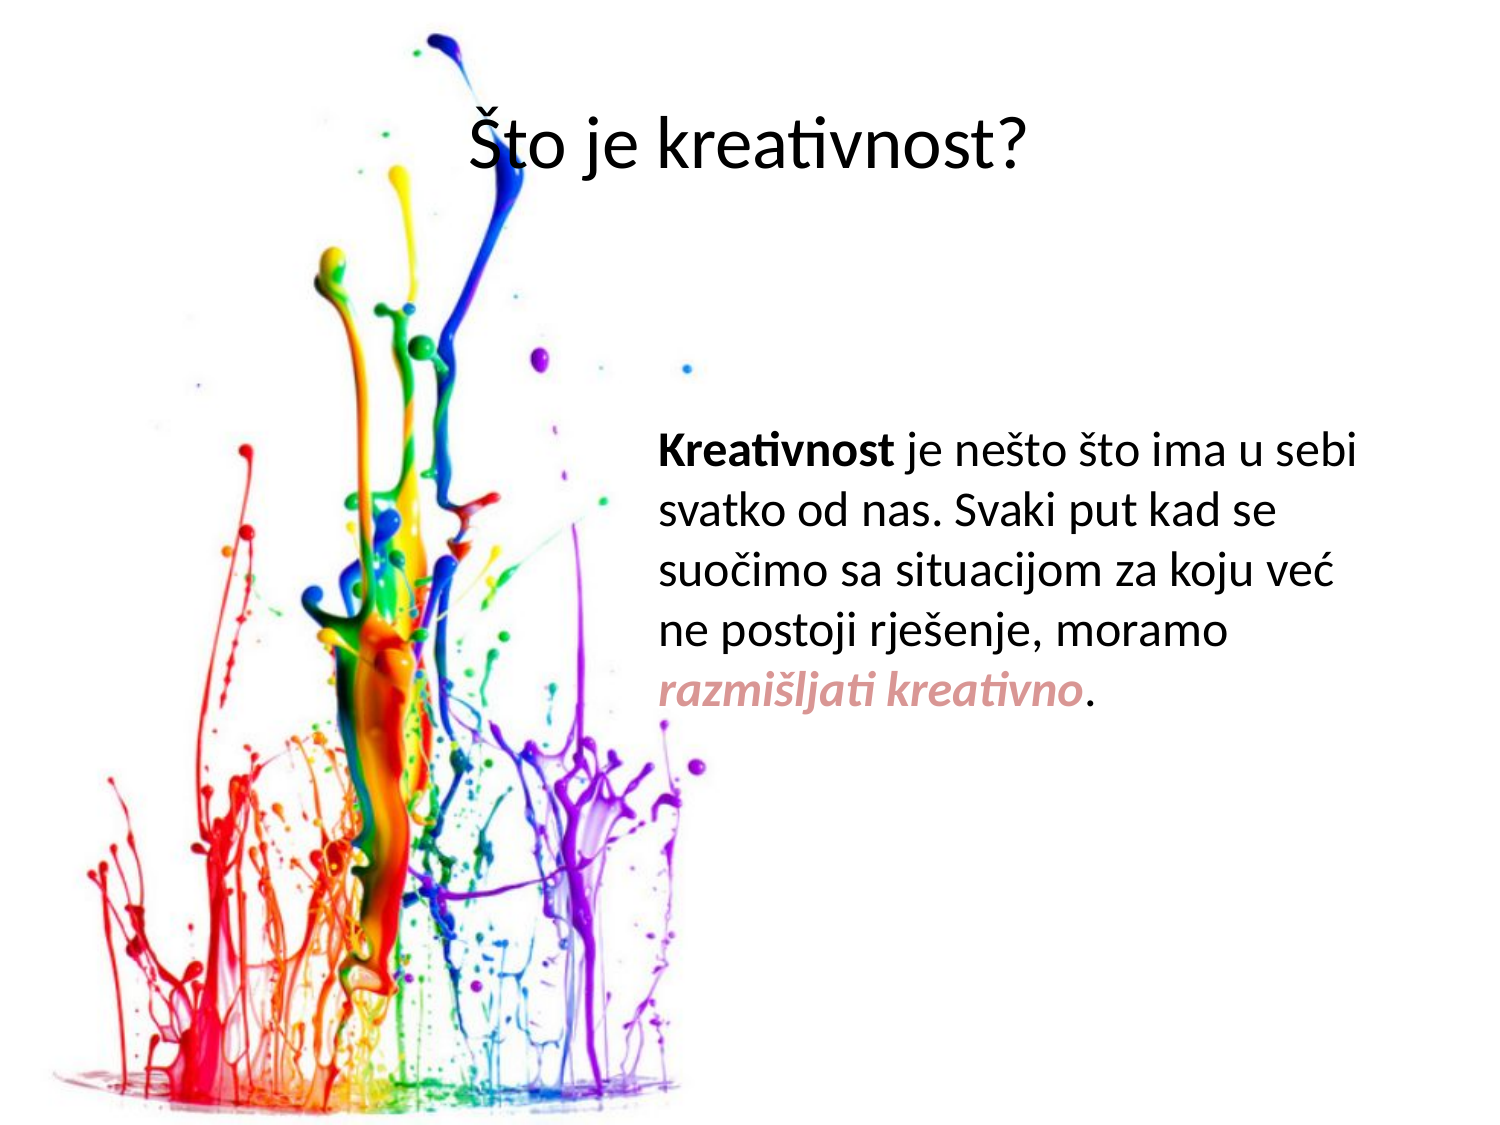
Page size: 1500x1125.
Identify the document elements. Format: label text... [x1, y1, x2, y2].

title Što je kreativnost? [767, 45, 1425, 233]
picture [0, 0, 762, 1125]
text_box Kreativnost je nešto što ima u sebi svatko od nas. Svaki put kad se suočimo sa situacijom za koju već ne postoji rješenje, moramo razmišljati kreativno. [767, 408, 1394, 724]
